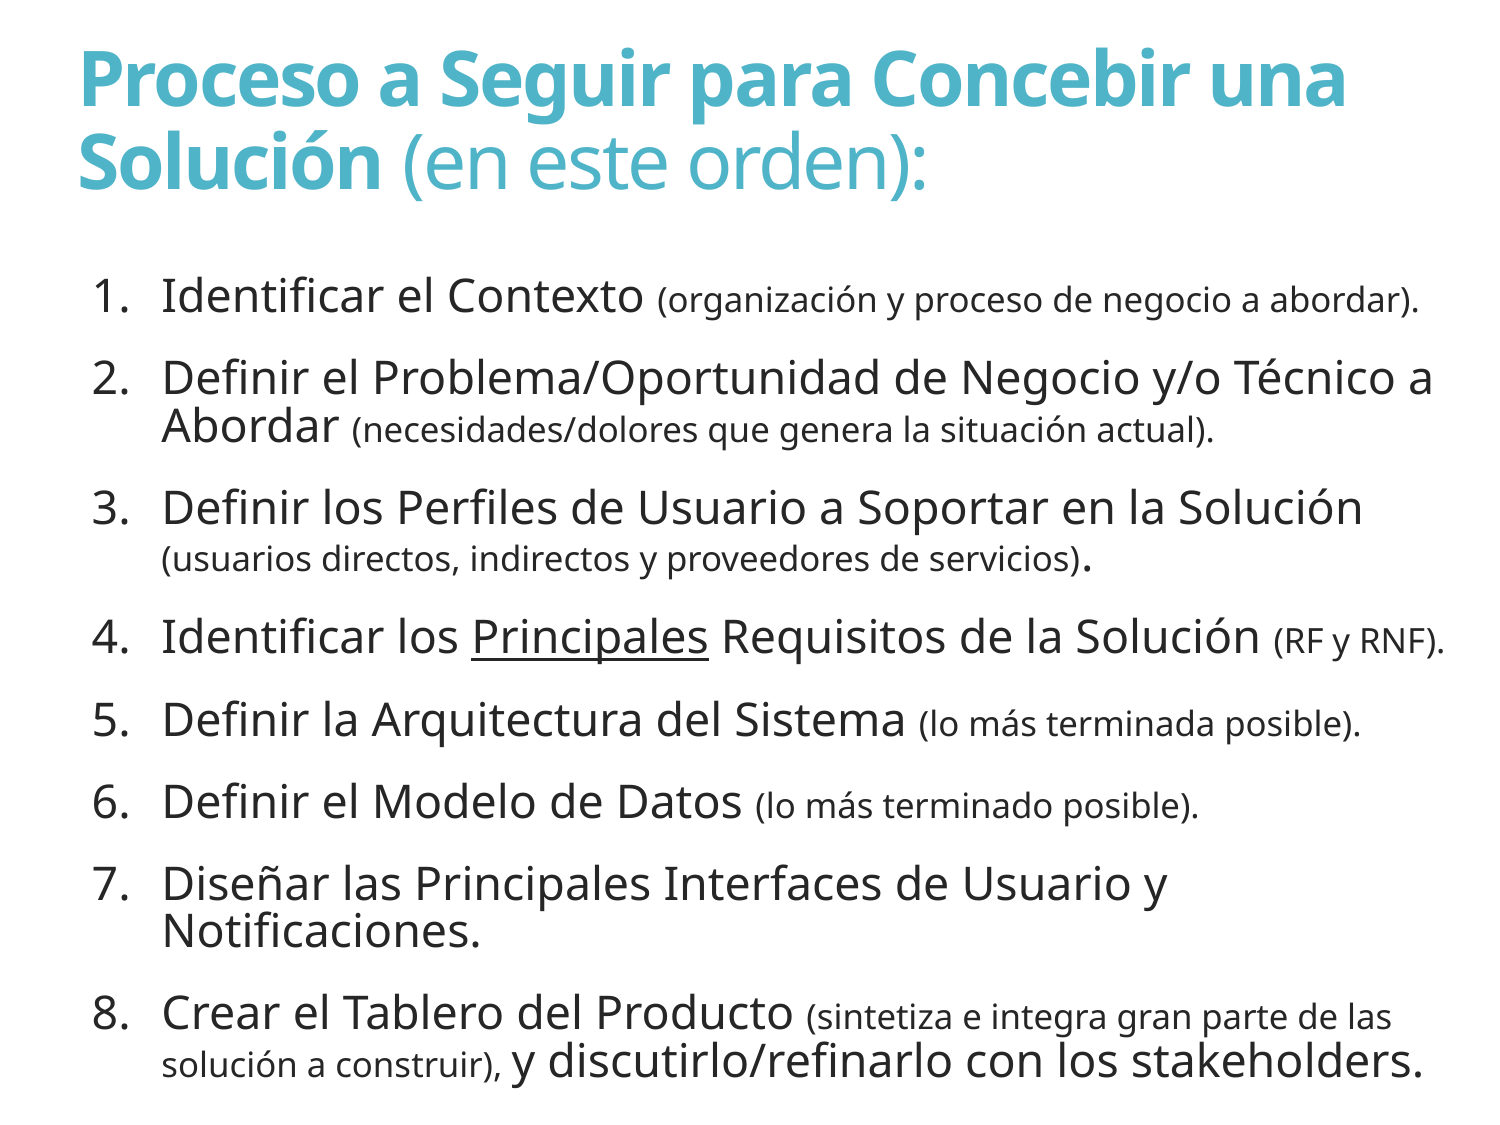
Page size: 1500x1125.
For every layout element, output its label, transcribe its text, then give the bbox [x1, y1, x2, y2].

list Identificar el Contexto (organización y proceso de negocio a abordar). Definir el Problema/Oportunidad de Negocio y/o Técnico a Abordar (necesidades/dolores que genera la situación actual). Definir los Perfiles de Usuario a Soportar en la Solución (usuarios directos, indirectos y proveedores de servicios). Identificar los Principales Requisitos de la Solución (RF y RNF). Definir la Arquitectura del Sistema (lo más terminada posible). Definir el Modelo de Datos (lo más terminado posible). Diseñar las Principales Interfaces de Usuario y Notificaciones. Crear el Tablero del Producto (sintetiza e integra gran parte de las solución a construir), y discutirlo/refinarlo con los stakeholders. [76, 267, 1471, 1118]
title Proceso a Seguir para Concebir una Solución (en este orden): [62, 30, 1456, 215]
